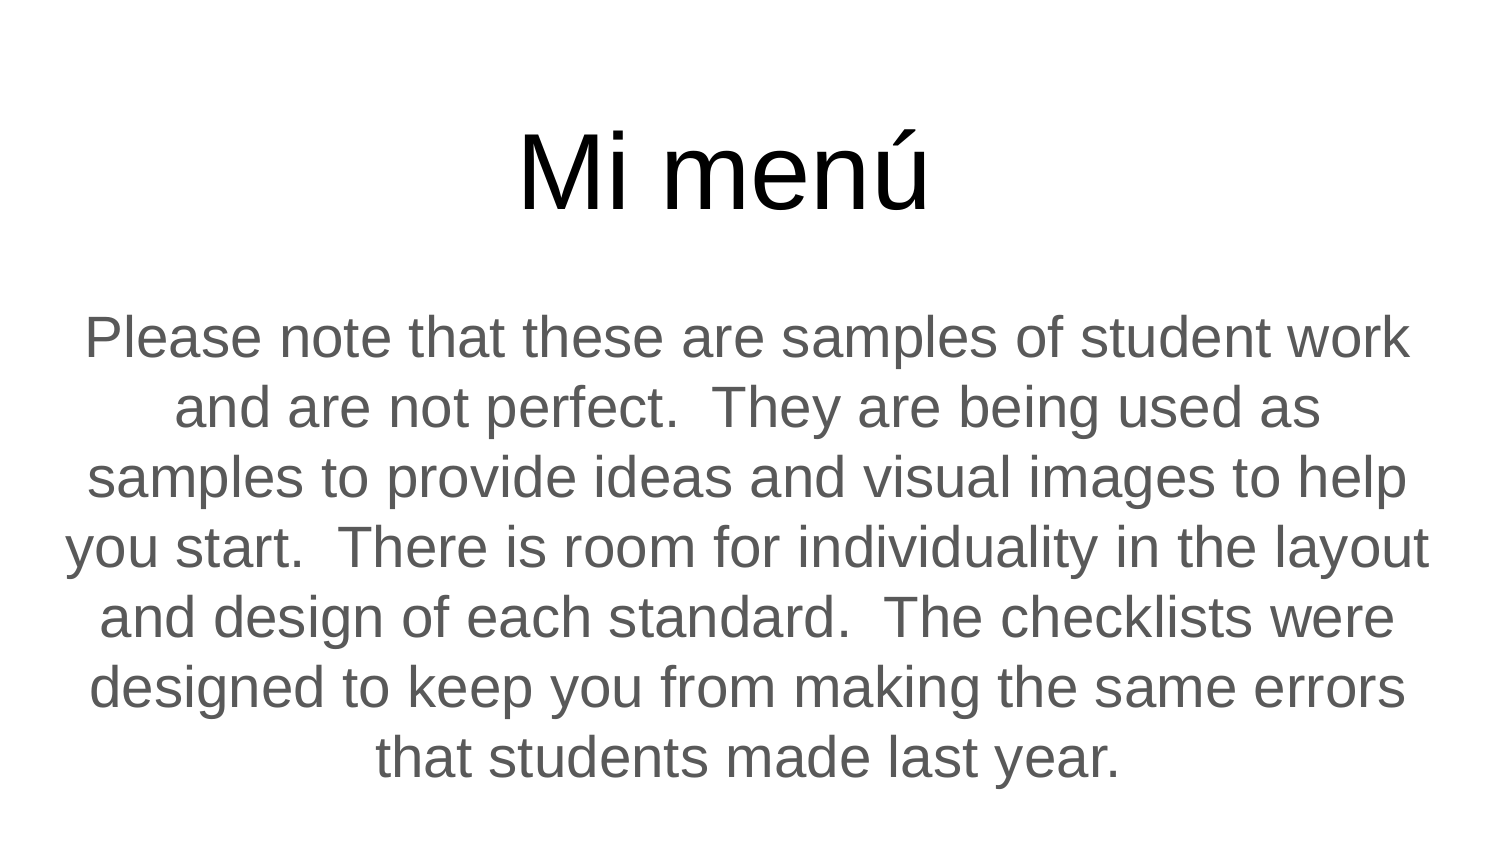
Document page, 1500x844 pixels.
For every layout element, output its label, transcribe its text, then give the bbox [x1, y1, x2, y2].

title Mi menú [24, 0, 1423, 247]
subtitle Please note that these are samples of student work and are not perfect. They are being used as samples to provide ideas and visual images to help you start. There is room for individuality in the layout and design of each standard. The checklists were designed to keep you from making the same errors that students made last year. [50, 284, 1448, 415]
